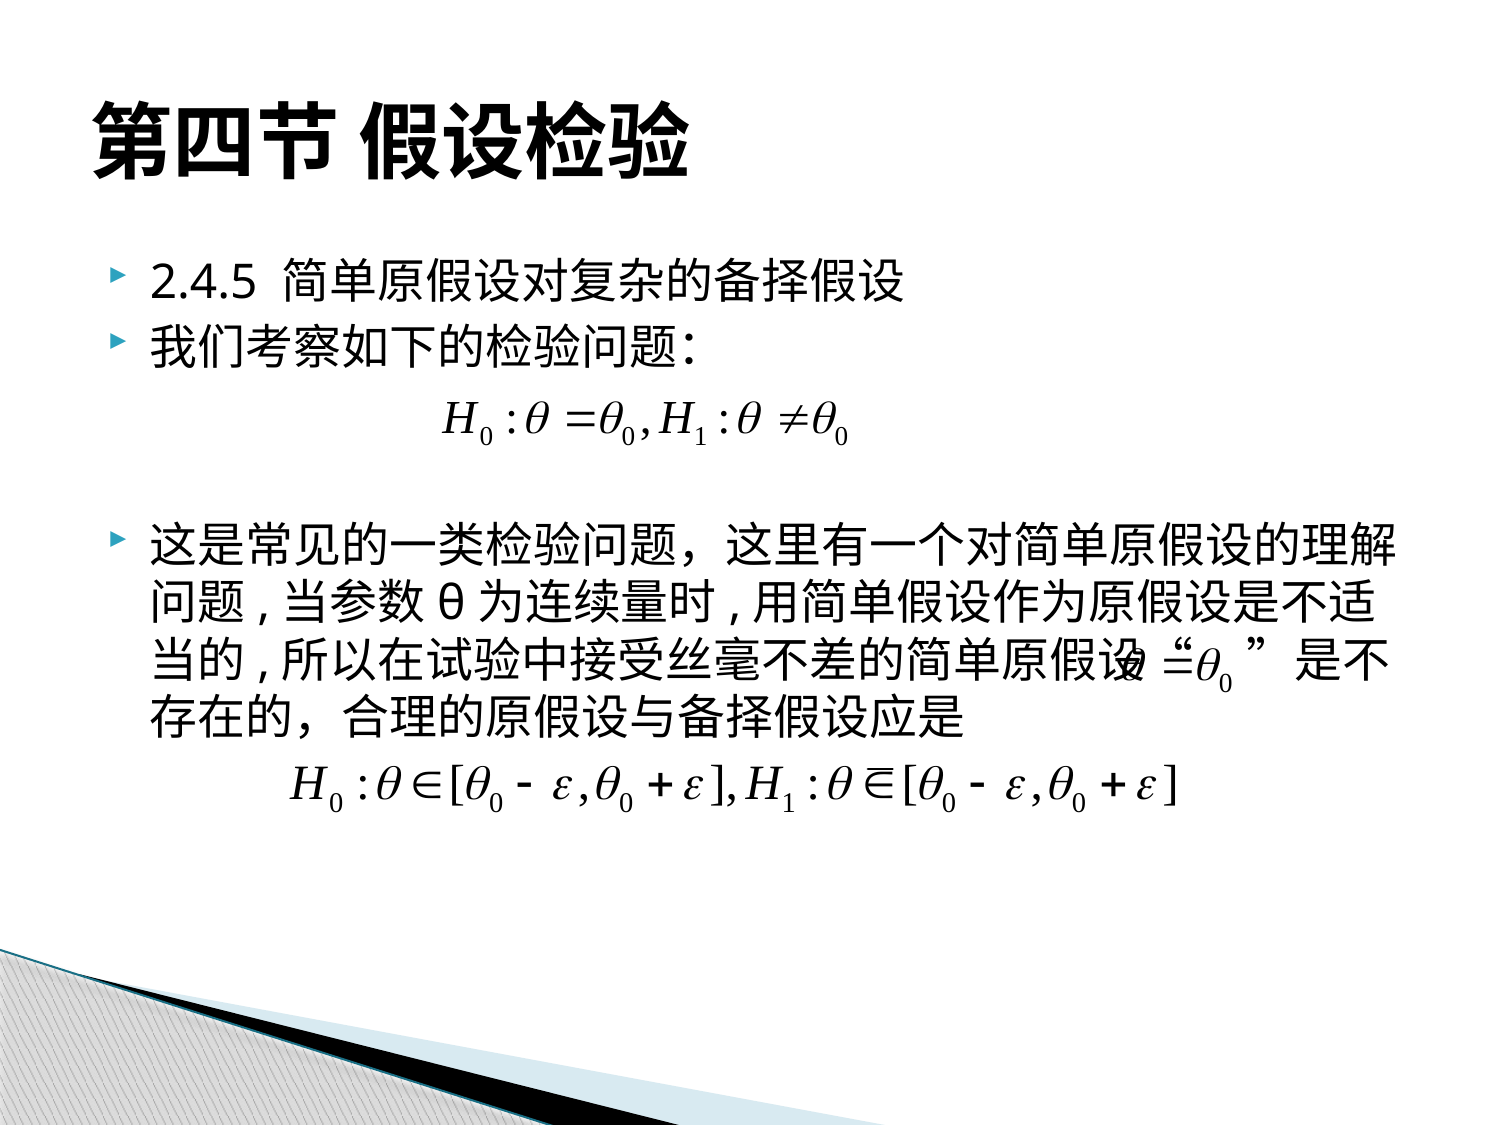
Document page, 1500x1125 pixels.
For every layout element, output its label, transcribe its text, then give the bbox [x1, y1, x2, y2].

title 第四节 假设检验 [75, 45, 1425, 233]
list 2.4.5 简单原假设对复杂的备择假设 我们考察如下的检验问题： 这是常见的一类检验问题，这里有一个对简单原假设的理解问题,当参数θ为连续量时,用简单假设作为原假设是不适当的,所以在试验中接受丝毫不差的简单原假设“ ”是不存在的，合理的原假设与备择假设应是 [75, 243, 1425, 986]
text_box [280, 749, 1184, 825]
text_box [1114, 632, 1243, 705]
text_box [433, 385, 856, 458]
